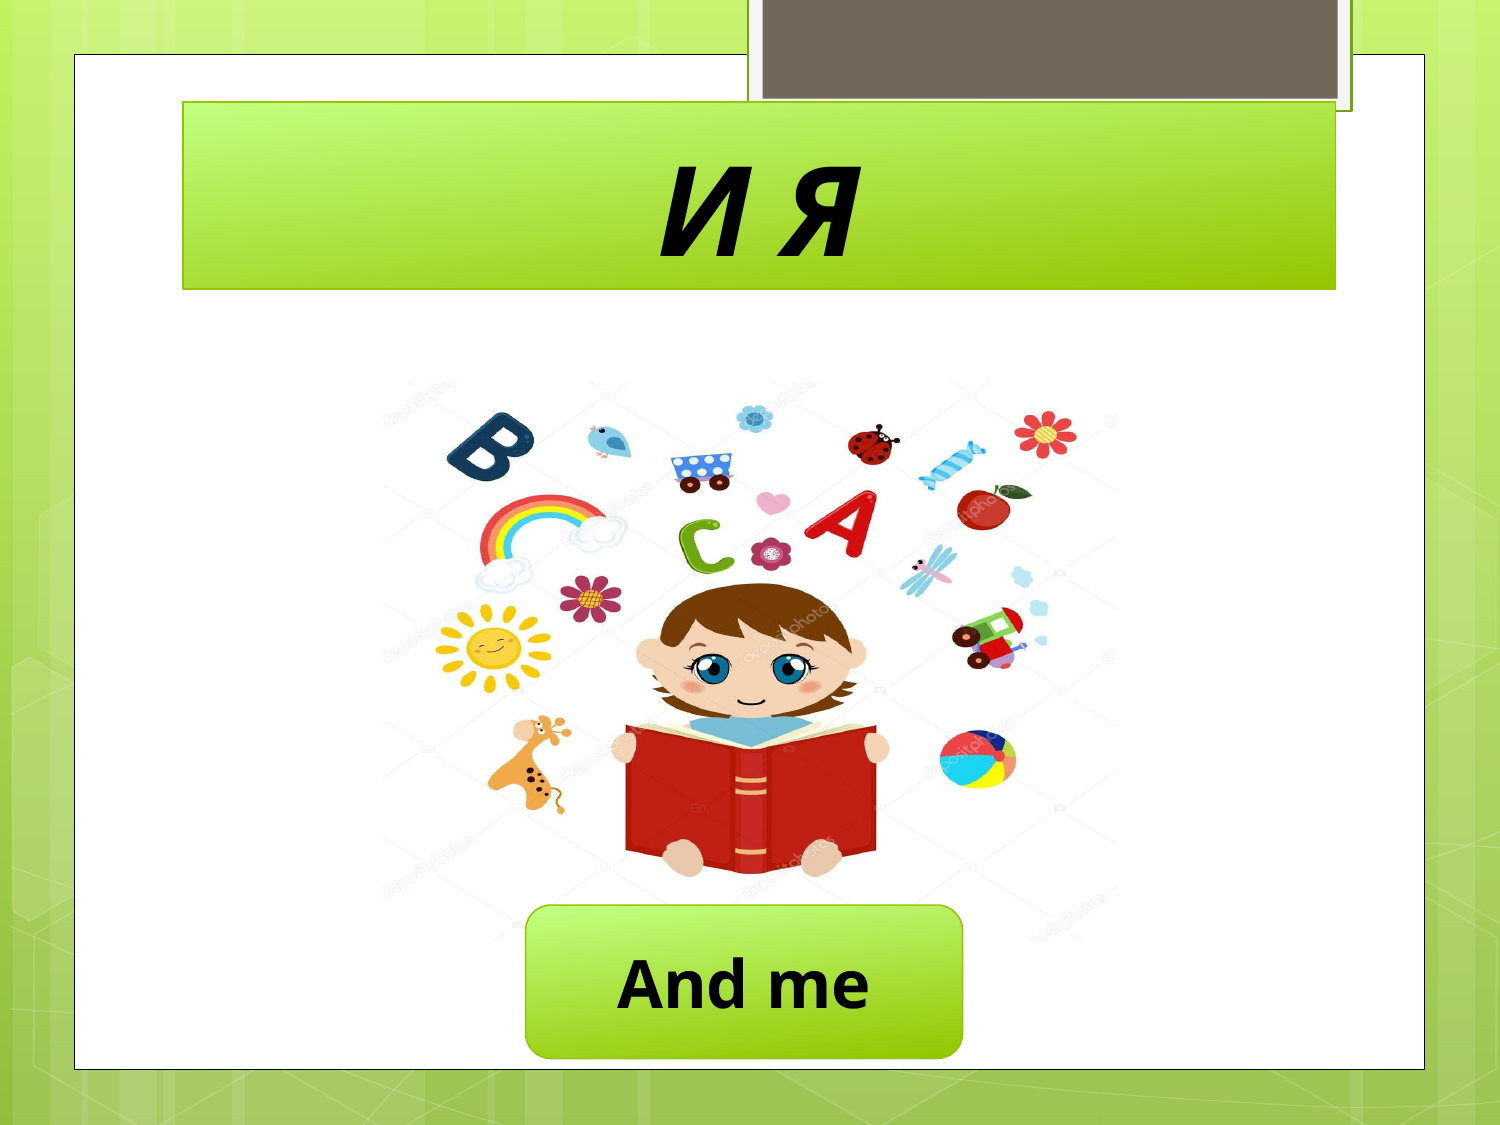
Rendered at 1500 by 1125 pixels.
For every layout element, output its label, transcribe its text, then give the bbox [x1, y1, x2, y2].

title И Я [182, 101, 1336, 290]
text_box And me [524, 951, 964, 1060]
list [383, 380, 1117, 941]
